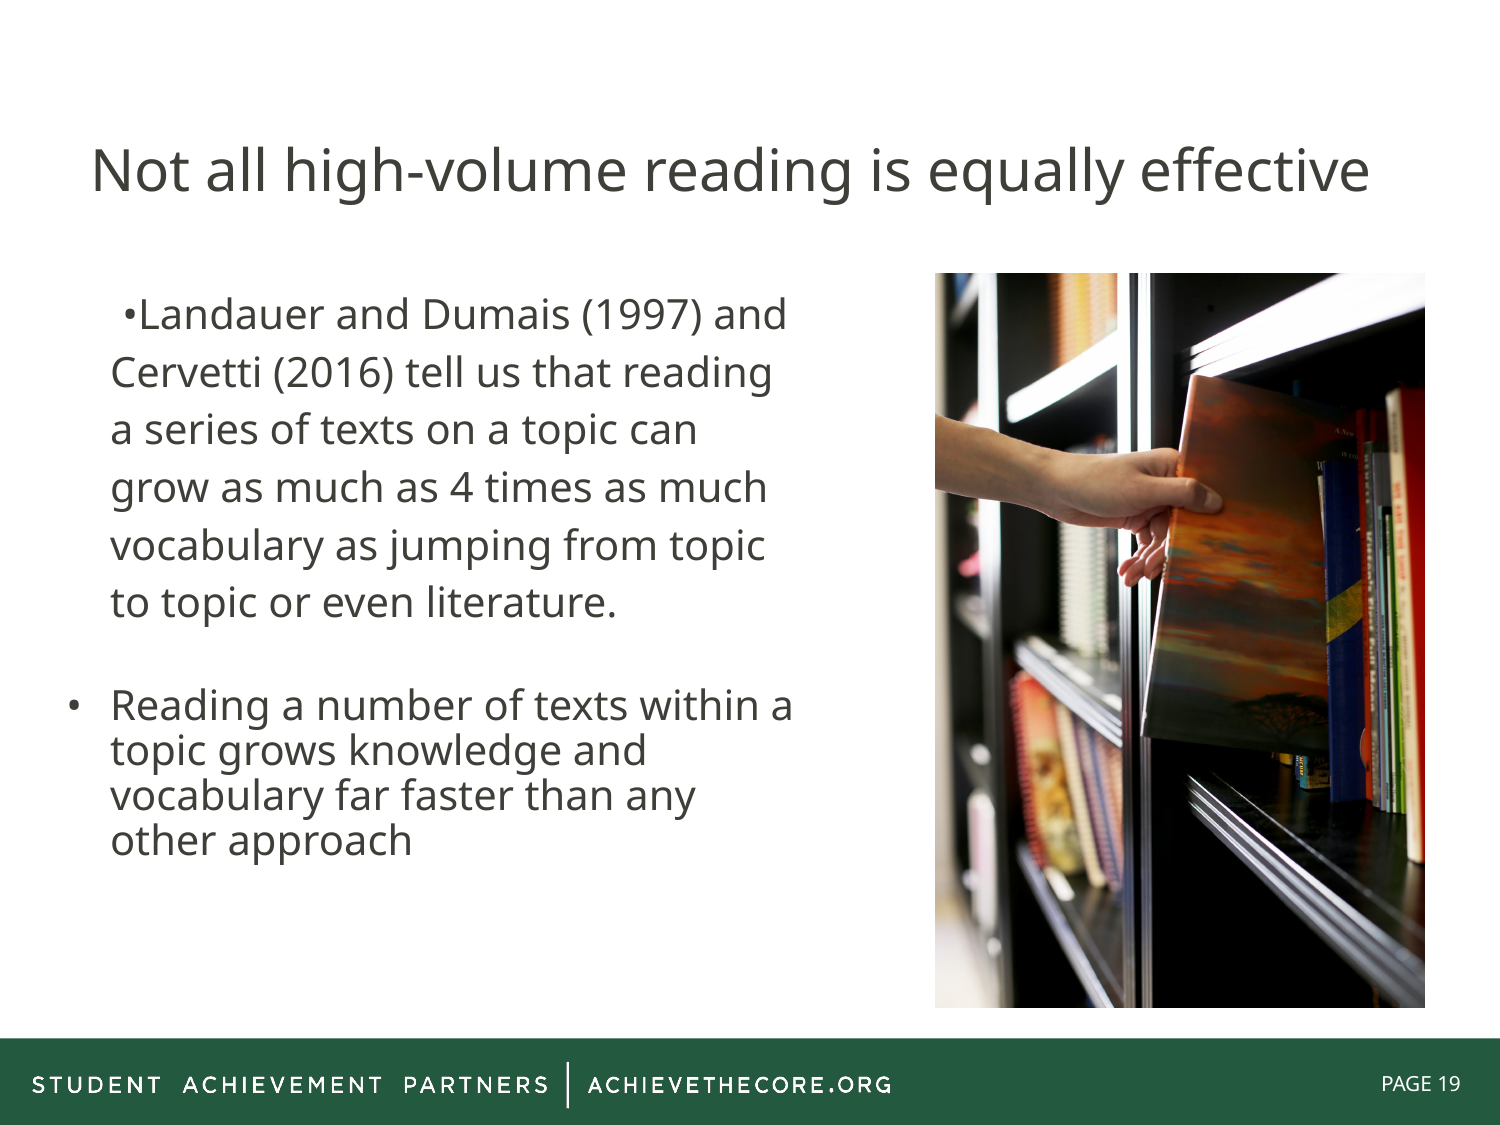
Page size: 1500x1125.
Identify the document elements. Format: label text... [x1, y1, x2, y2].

picture [12, 1055, 911, 1112]
picture [934, 272, 1426, 1008]
title Not all high-volume reading is equally effective [75, 74, 1425, 262]
list Landauer and Dumais (1997) and Cervetti (2016) tell us that reading a series of texts on a topic can grow as much as 4 times as much vocabulary as jumping from topic to topic or even literature. Reading a number of texts within a topic grows knowledge and vocabulary far faster than any other approach [38, 273, 812, 934]
